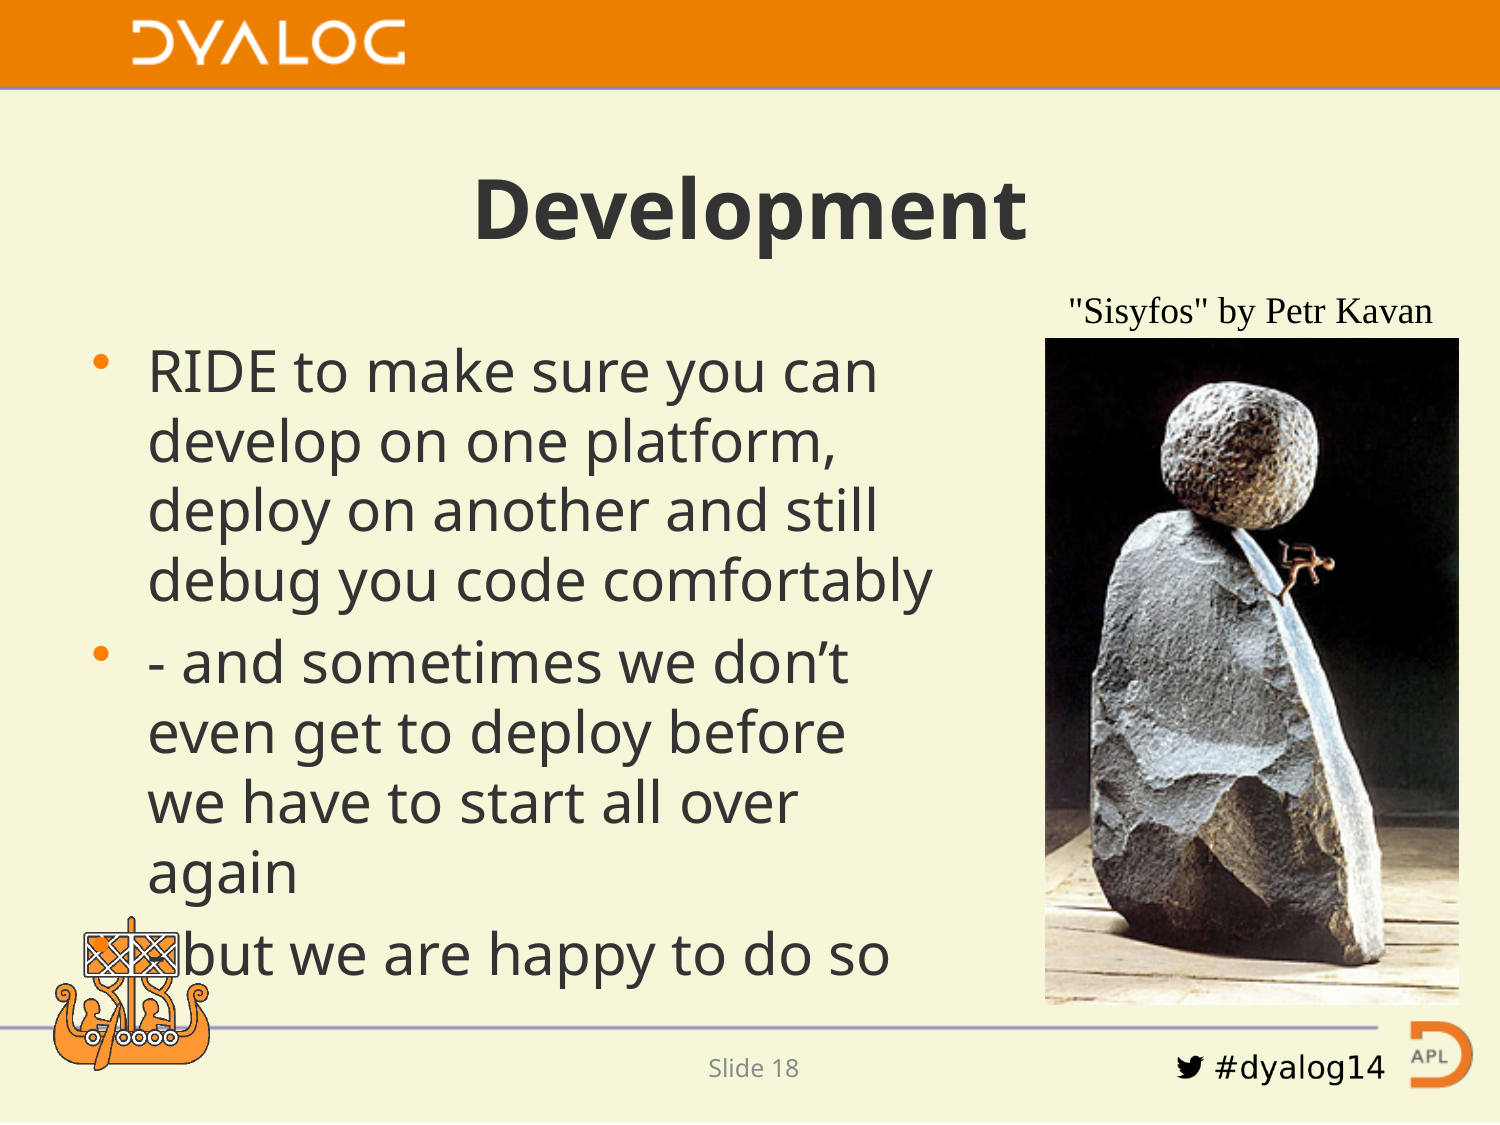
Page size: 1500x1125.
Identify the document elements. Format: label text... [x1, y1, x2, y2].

text_box "Sisyfos" by Petr Kavan [1045, 278, 1457, 337]
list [1045, 337, 1459, 1006]
list RIDE to make sure you can develop on one platform, deploy on another and still debug you code comfortably - and sometimes we don’t even get to deploy before we have to start all over again - but we are happy to do so [76, 326, 951, 919]
picture [0, 0, 1500, 1123]
title Development [123, 149, 1376, 254]
slide_number Slide 17 [585, 1039, 923, 1100]
